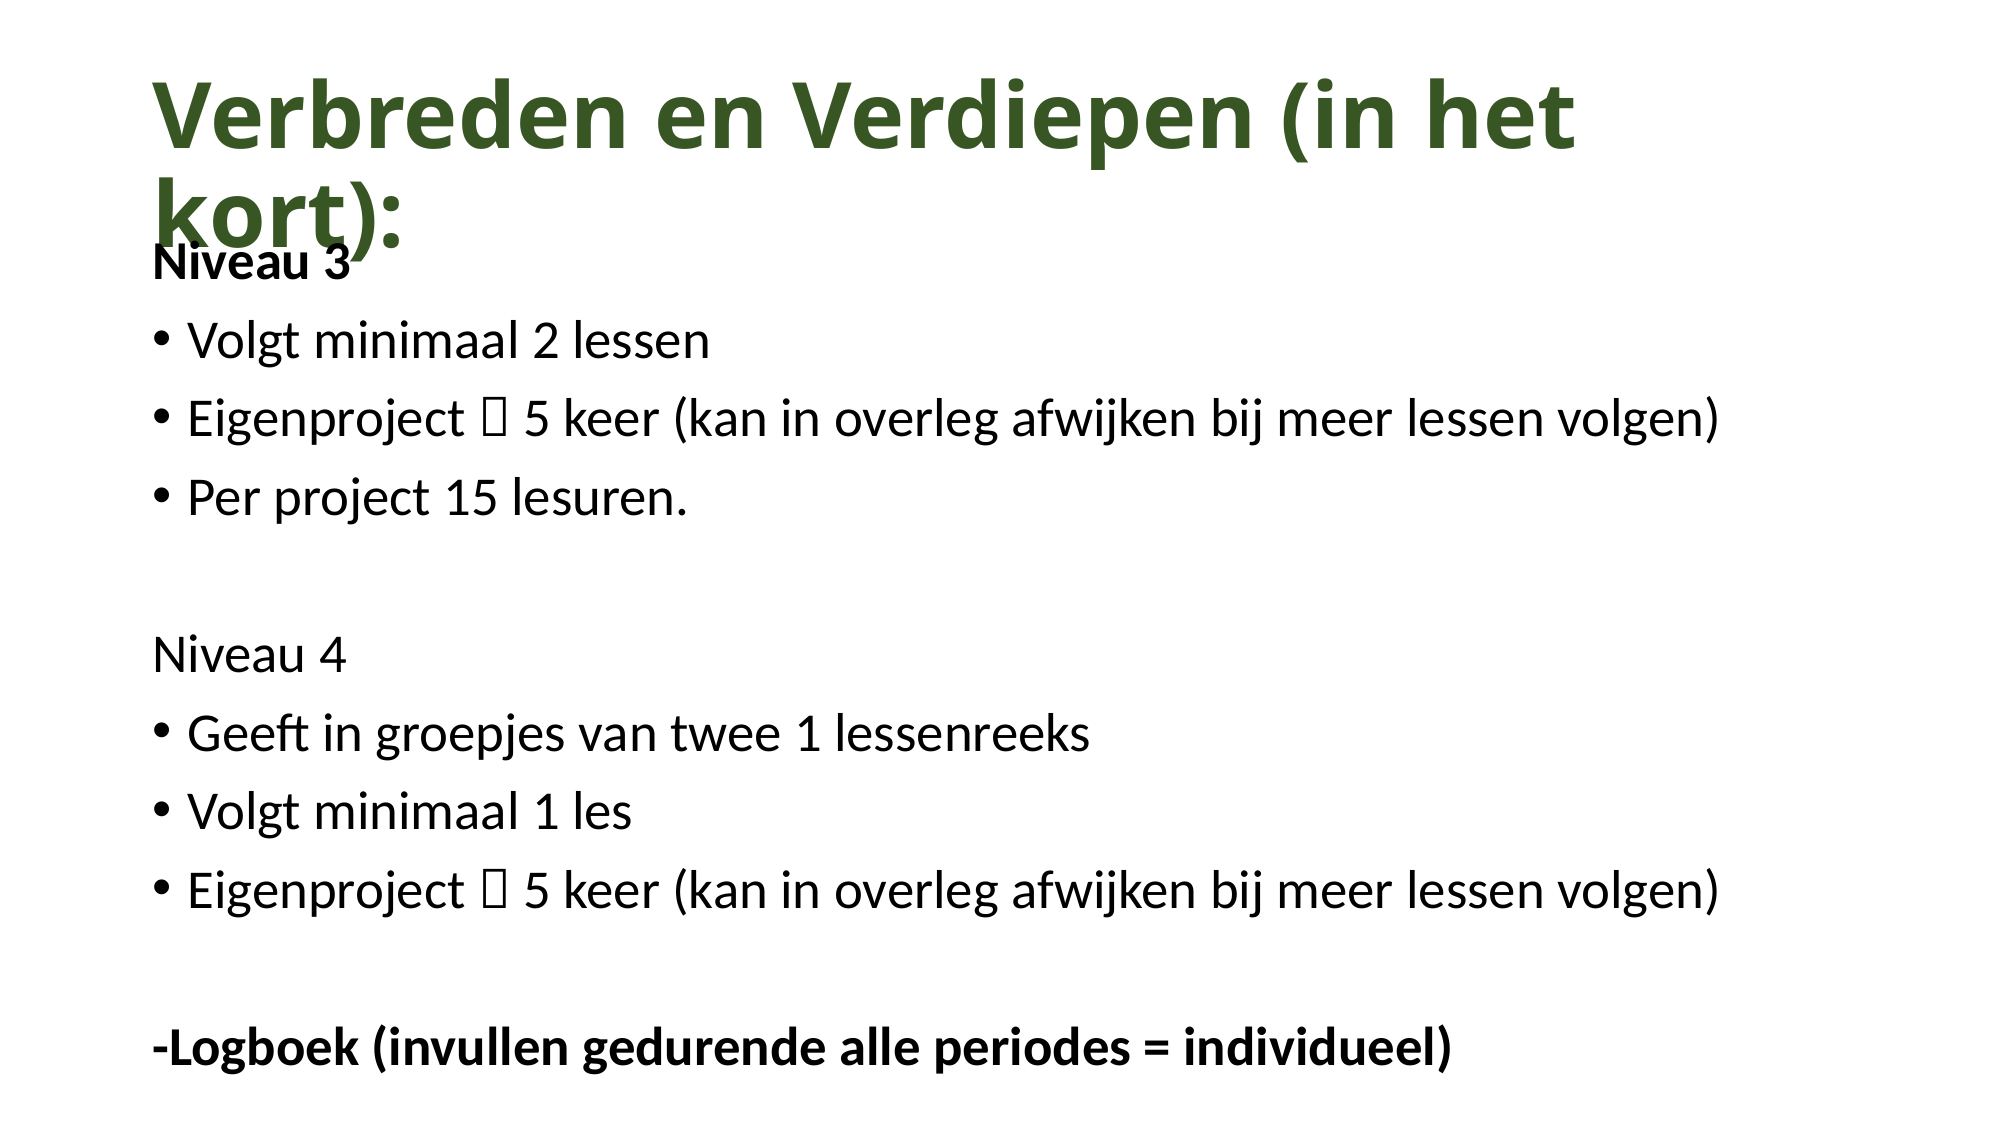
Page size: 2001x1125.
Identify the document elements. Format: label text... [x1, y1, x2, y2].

list Niveau 3 Volgt minimaal 2 lessen Eigenproject  5 keer (kan in overleg afwijken bij meer lessen volgen) Per project 15 lesuren. Niveau 4 Geeft in groepjes van twee 1 lessenreeks Volgt minimaal 1 les Eigenproject  5 keer (kan in overleg afwijken bij meer lessen volgen) -Logboek (invullen gedurende alle periodes = individueel) [137, 224, 1863, 1088]
title Verbreden en Verdiepen (in het kort): [137, 59, 1863, 224]
